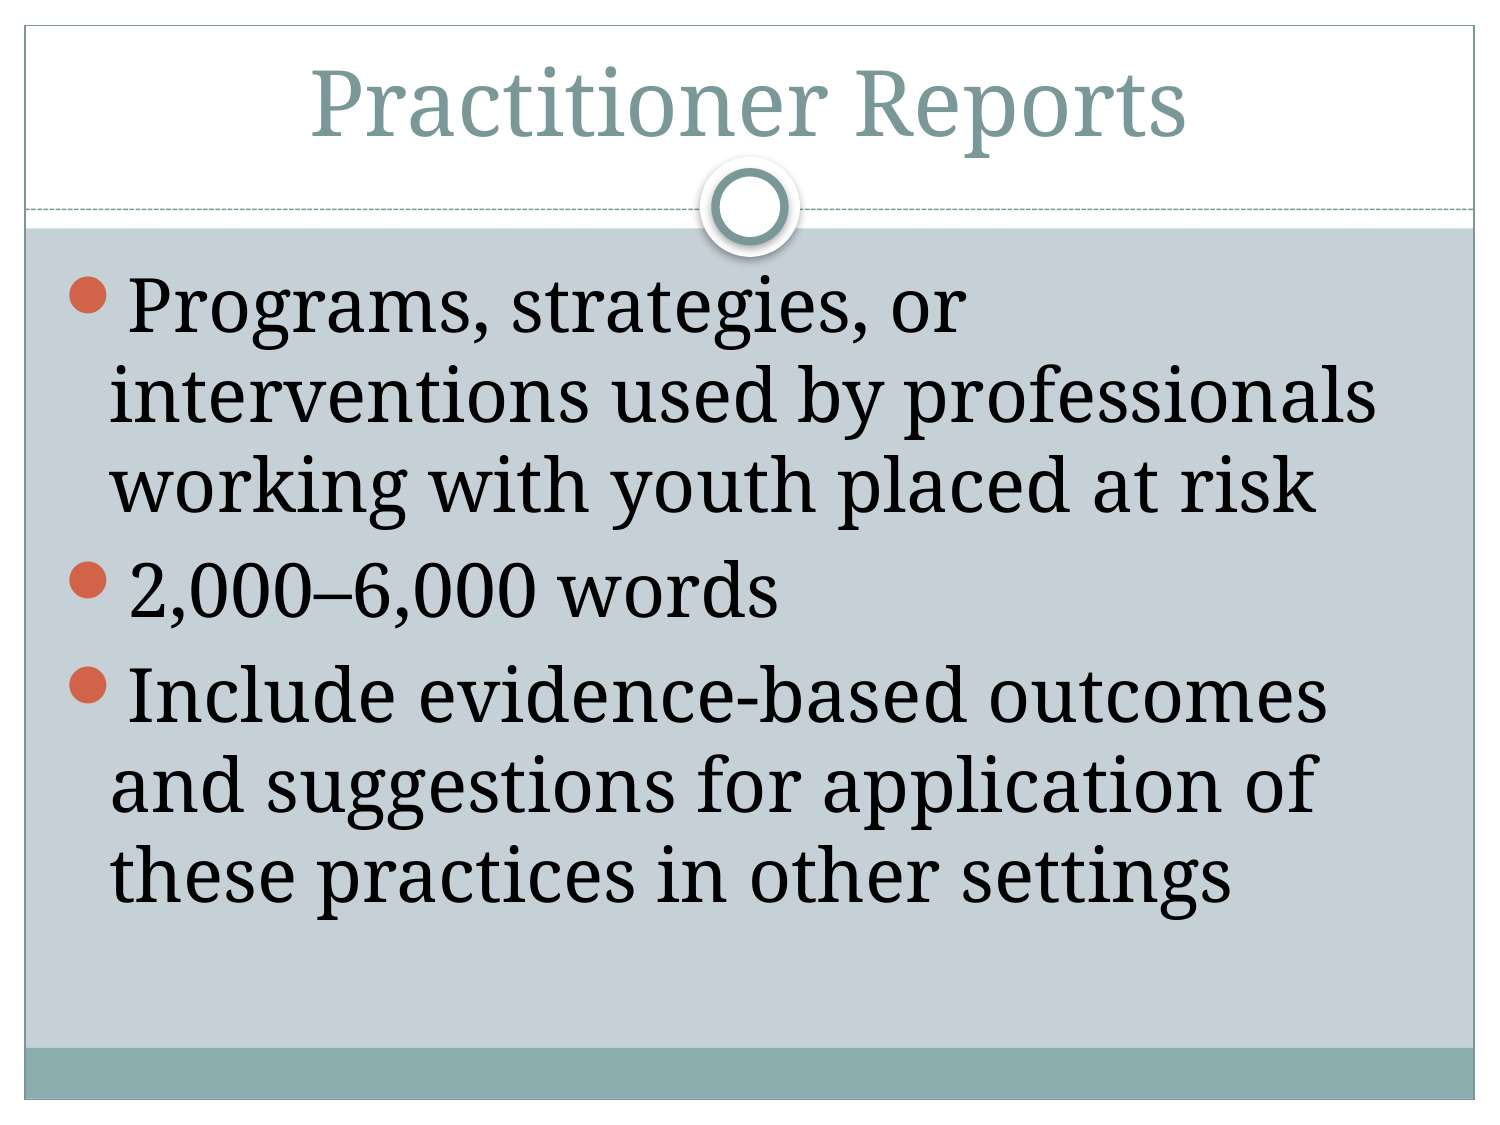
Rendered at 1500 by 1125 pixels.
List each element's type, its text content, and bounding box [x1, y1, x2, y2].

title Practitioner Reports [49, 37, 1450, 162]
list Programs, strategies, or interventions used by professionals working with youth placed at risk 2,000–6,000 words Include evidence-based outcomes and suggestions for application of these practices in other settings [49, 250, 1445, 1038]
